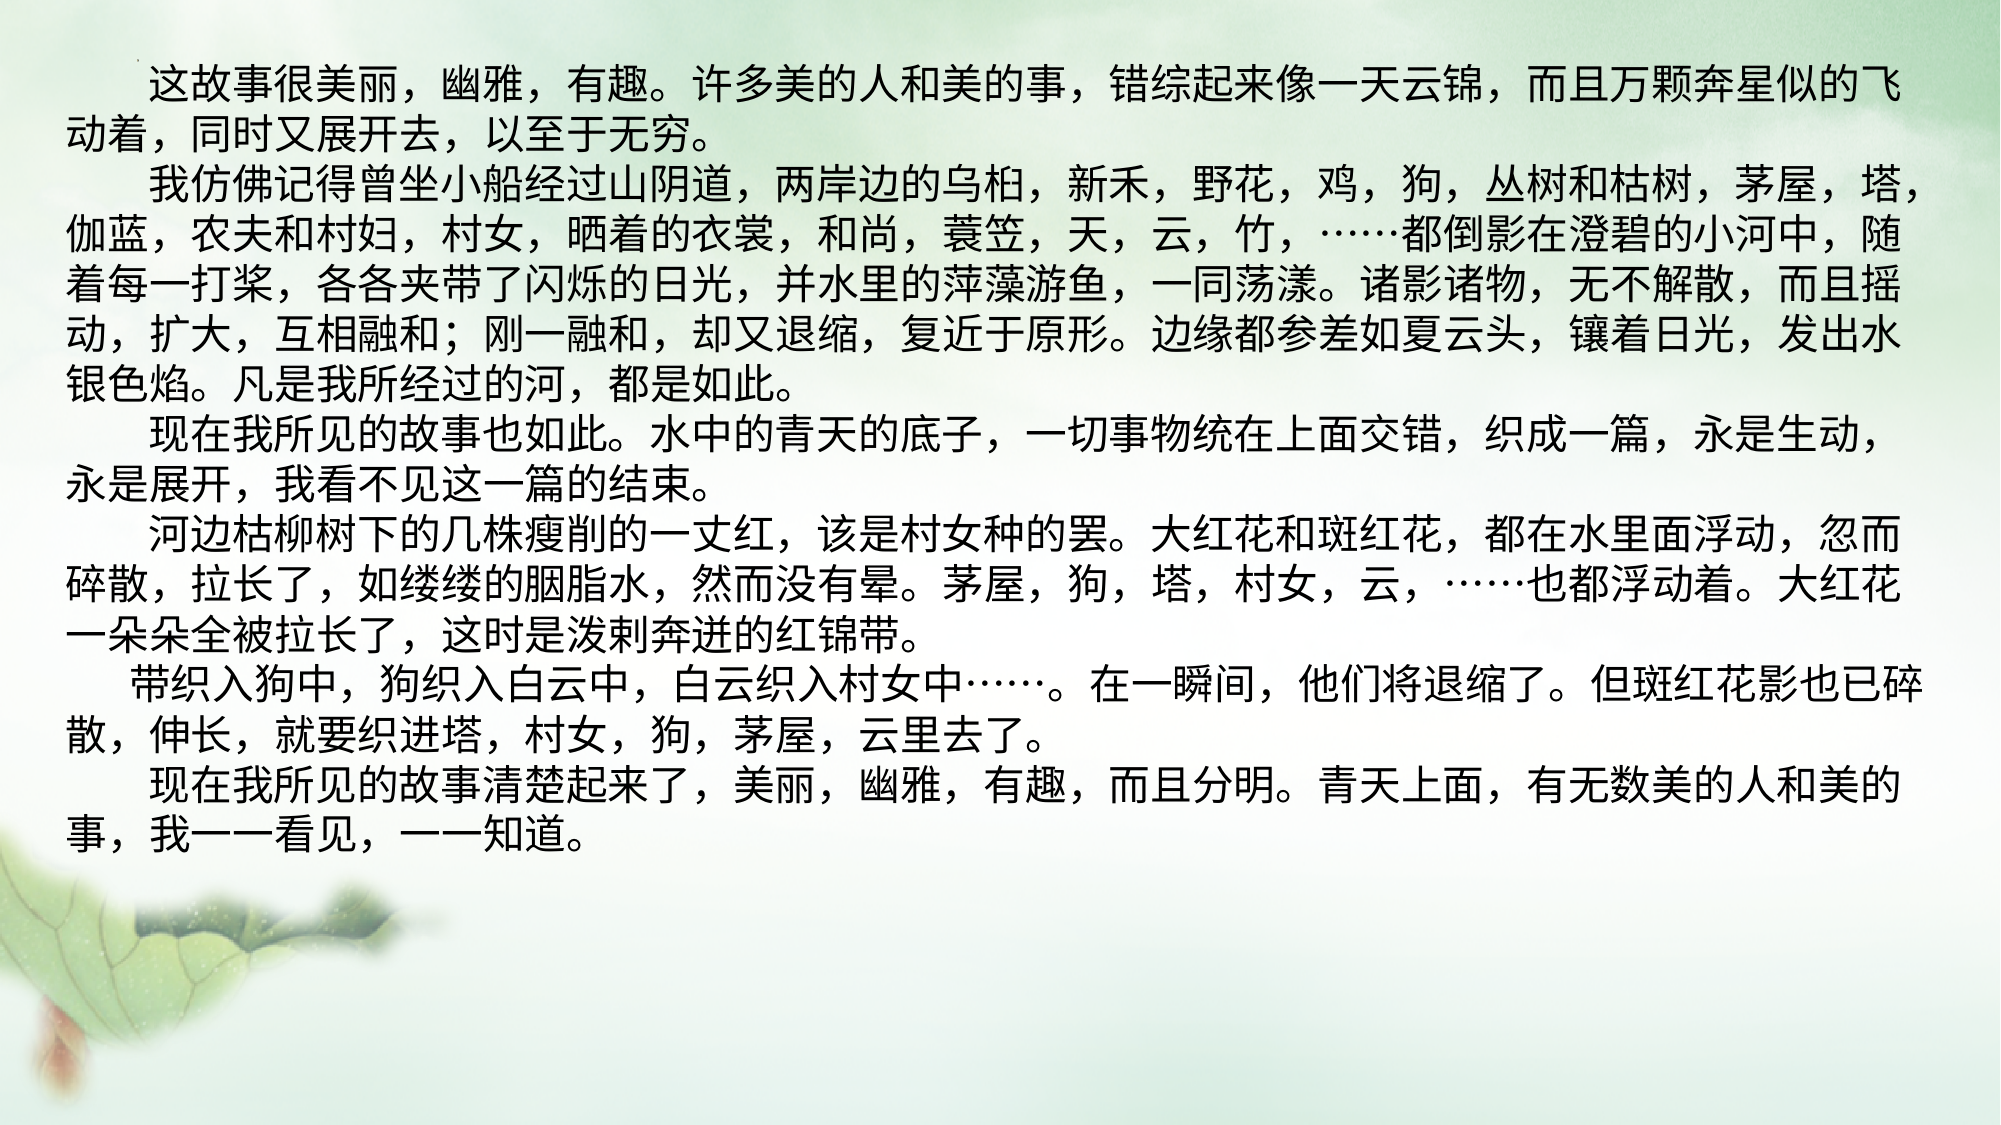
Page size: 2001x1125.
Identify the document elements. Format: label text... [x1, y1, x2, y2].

picture [0, 0, 2001, 1125]
text_box 这故事很美丽，幽雅，有趣。许多美的人和美的事，错综起来像一天云锦，而且万颗奔星似的飞动着，同时又展开去，以至于无穷。 我仿佛记得曾坐小船经过山阴道，两岸边的乌桕，新禾，野花，鸡，狗，丛树和枯树，茅屋，塔，伽蓝，农夫和村妇，村女，晒着的衣裳，和尚，蓑笠，天，云，竹，……都倒影在澄碧的小河中，随着每一打桨，各各夹带了闪烁的日光，并水里的萍藻游鱼，一同荡漾。诸影诸物，无不解散，而且摇动，扩大，互相融和；刚一融和，却又退缩，复近于原形。边缘都参差如夏云头，镶着日光，发出水银色焰。凡是我所经过的河，都是如此。 现在我所见的故事也如此。水中的青天的底子，一切事物统在上面交错，织成一篇，永是生动，永是展开，我看不见这一篇的结束。 河边枯柳树下的几株瘦削的一丈红，该是村女种的罢。大红花和斑红花，都在水里面浮动，忽而碎散，拉长了，如缕缕的胭脂水，然而没有晕。茅屋，狗，塔，村女，云，……也都浮动着。大红花一朵朵全被拉长了，这时是泼剌奔迸的红锦带。 带织入狗中，狗织入白云中，白云织入村女中……。在一瞬间，他们将退缩了。但斑红花影也已碎散，伸长，就要织进塔，村女，狗，茅屋，云里去了。 现在我所见的故事清楚起来了，美丽，幽雅，有趣，而且分明。青天上面，有无数美的人和美的事，我一一看见，一一知道。 [45, 23, 1955, 894]
